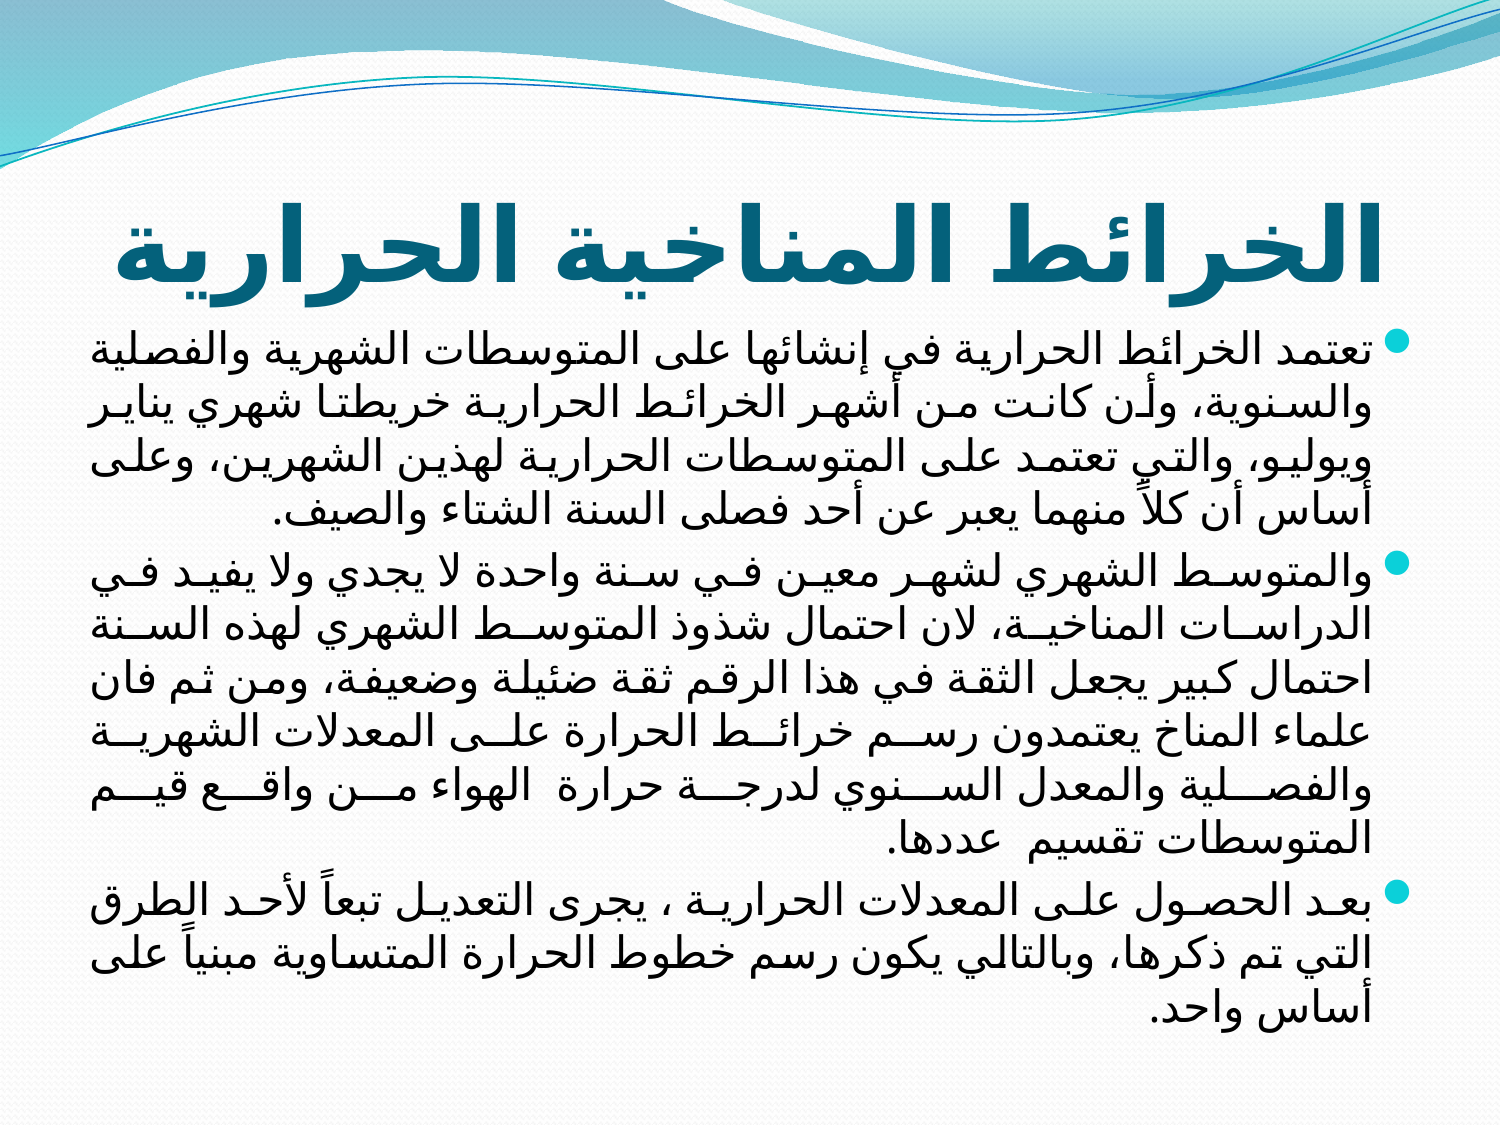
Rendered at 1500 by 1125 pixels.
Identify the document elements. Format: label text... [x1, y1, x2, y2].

title الخرائط المناخية الحرارية [75, 115, 1425, 303]
list تعتمد الخرائط الحرارية في إنشائها على المتوسطات الشهرية والفصلية والسنوية، وأن كانت من أشهر الخرائط الحرارية خريطتا شهري يناير ويوليو، والتي تعتمد على المتوسطات الحرارية لهذين الشهرين، وعلى أساس أن كلاً منهما يعبر عن أحد فصلى السنة الشتاء والصيف. والمتوسط الشهري لشهر معين في سنة واحدة لا يجدي ولا يفيد في الدراسات المناخية، لان احتمال شذوذ المتوسط الشهري لهذه السنة احتمال كبير يجعل الثقة في هذا الرقم ثقة ضئيلة وضعيفة، ومن ثم فان علماء المناخ يعتمدون رسم خرائط الحرارة على المعدلات الشهرية والفصلية والمعدل السنوي لدرجة حرارة الهواء من واقع قيم المتوسطات تقسيم عددها. بعد الحصول على المعدلات الحرارية ، يجرى التعديل تبعاً لأحد الطرق التي تم ذكرها، وبالتالي يكون رسم خطوط الحرارة المتساوية مبنياً على أساس واحد. [75, 312, 1425, 1050]
